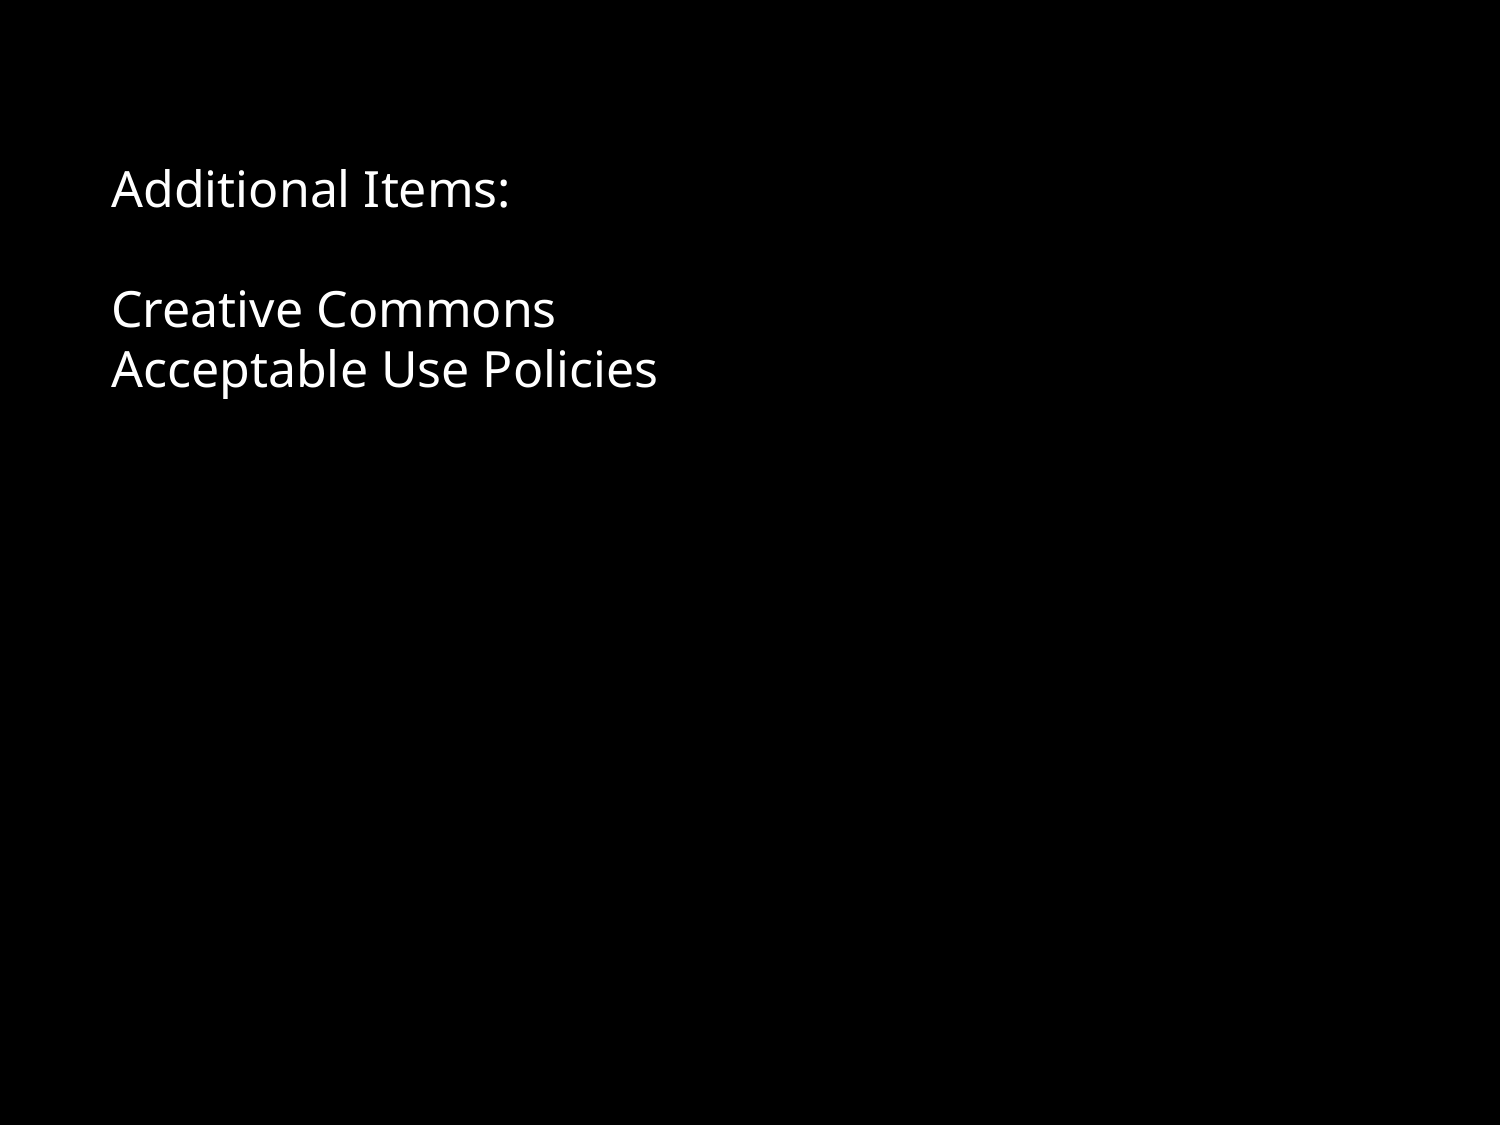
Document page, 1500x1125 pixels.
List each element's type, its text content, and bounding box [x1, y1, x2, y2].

text_box Additional Items: Creative Commons Acceptable Use Policies [96, 149, 687, 450]
